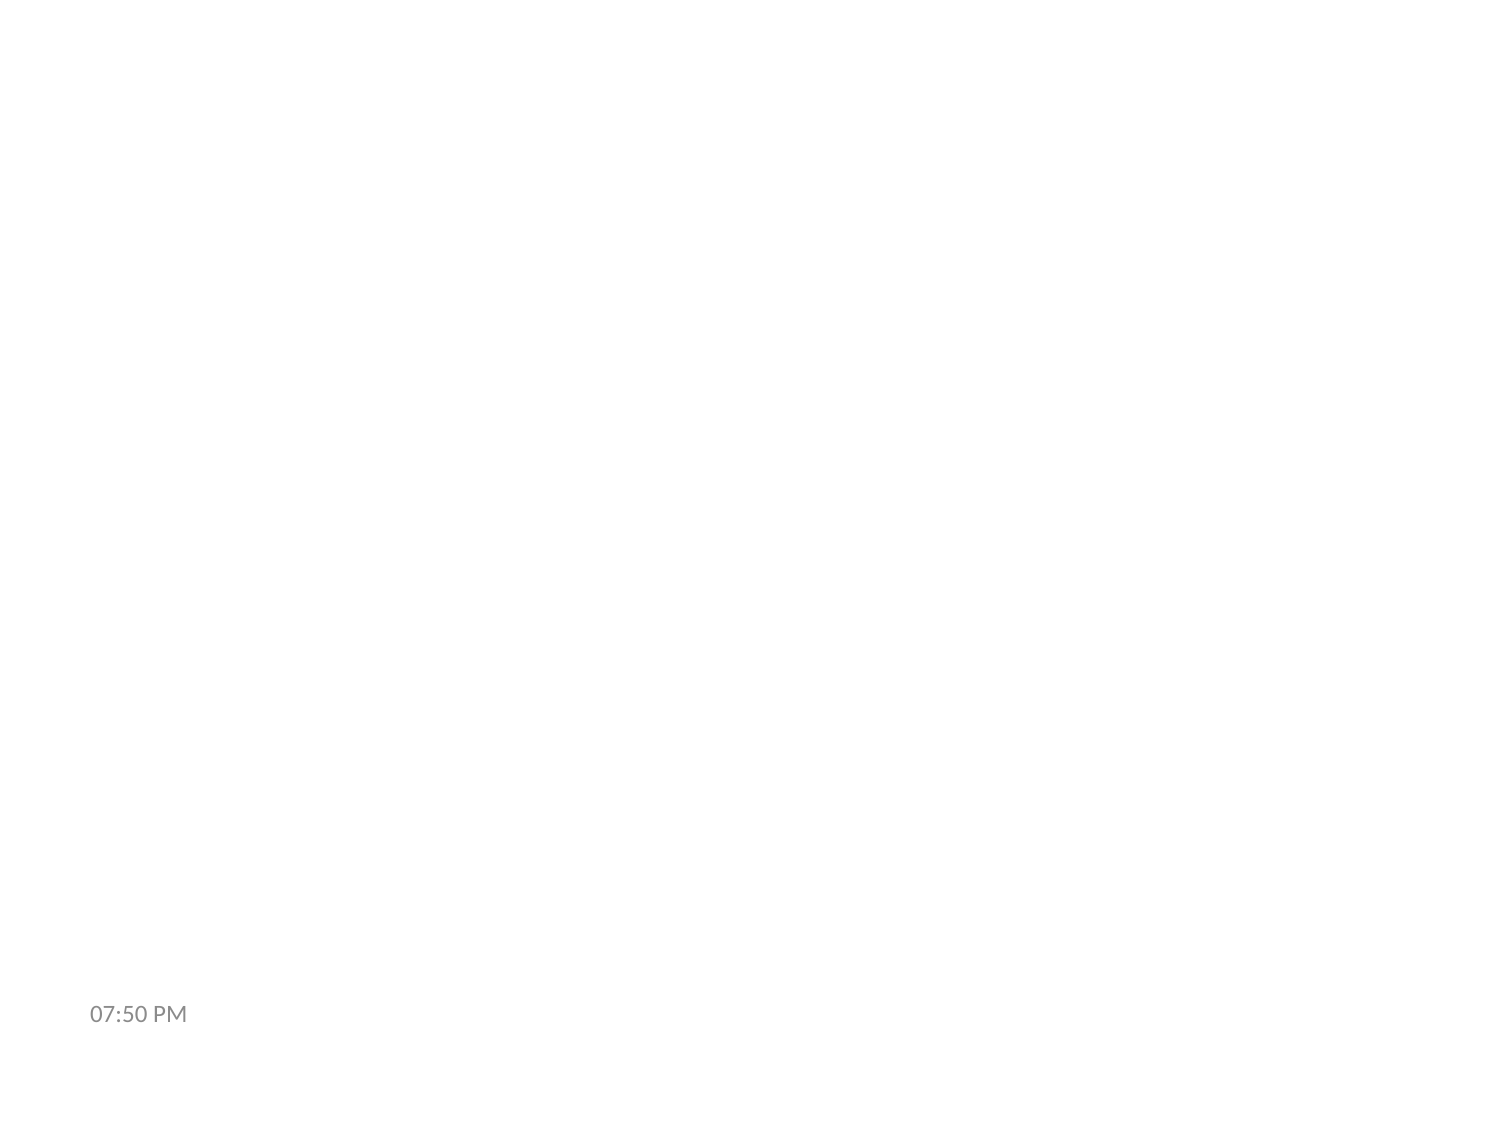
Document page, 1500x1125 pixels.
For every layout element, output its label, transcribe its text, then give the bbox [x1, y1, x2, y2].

text_box 3:35 PM [75, 982, 425, 1043]
